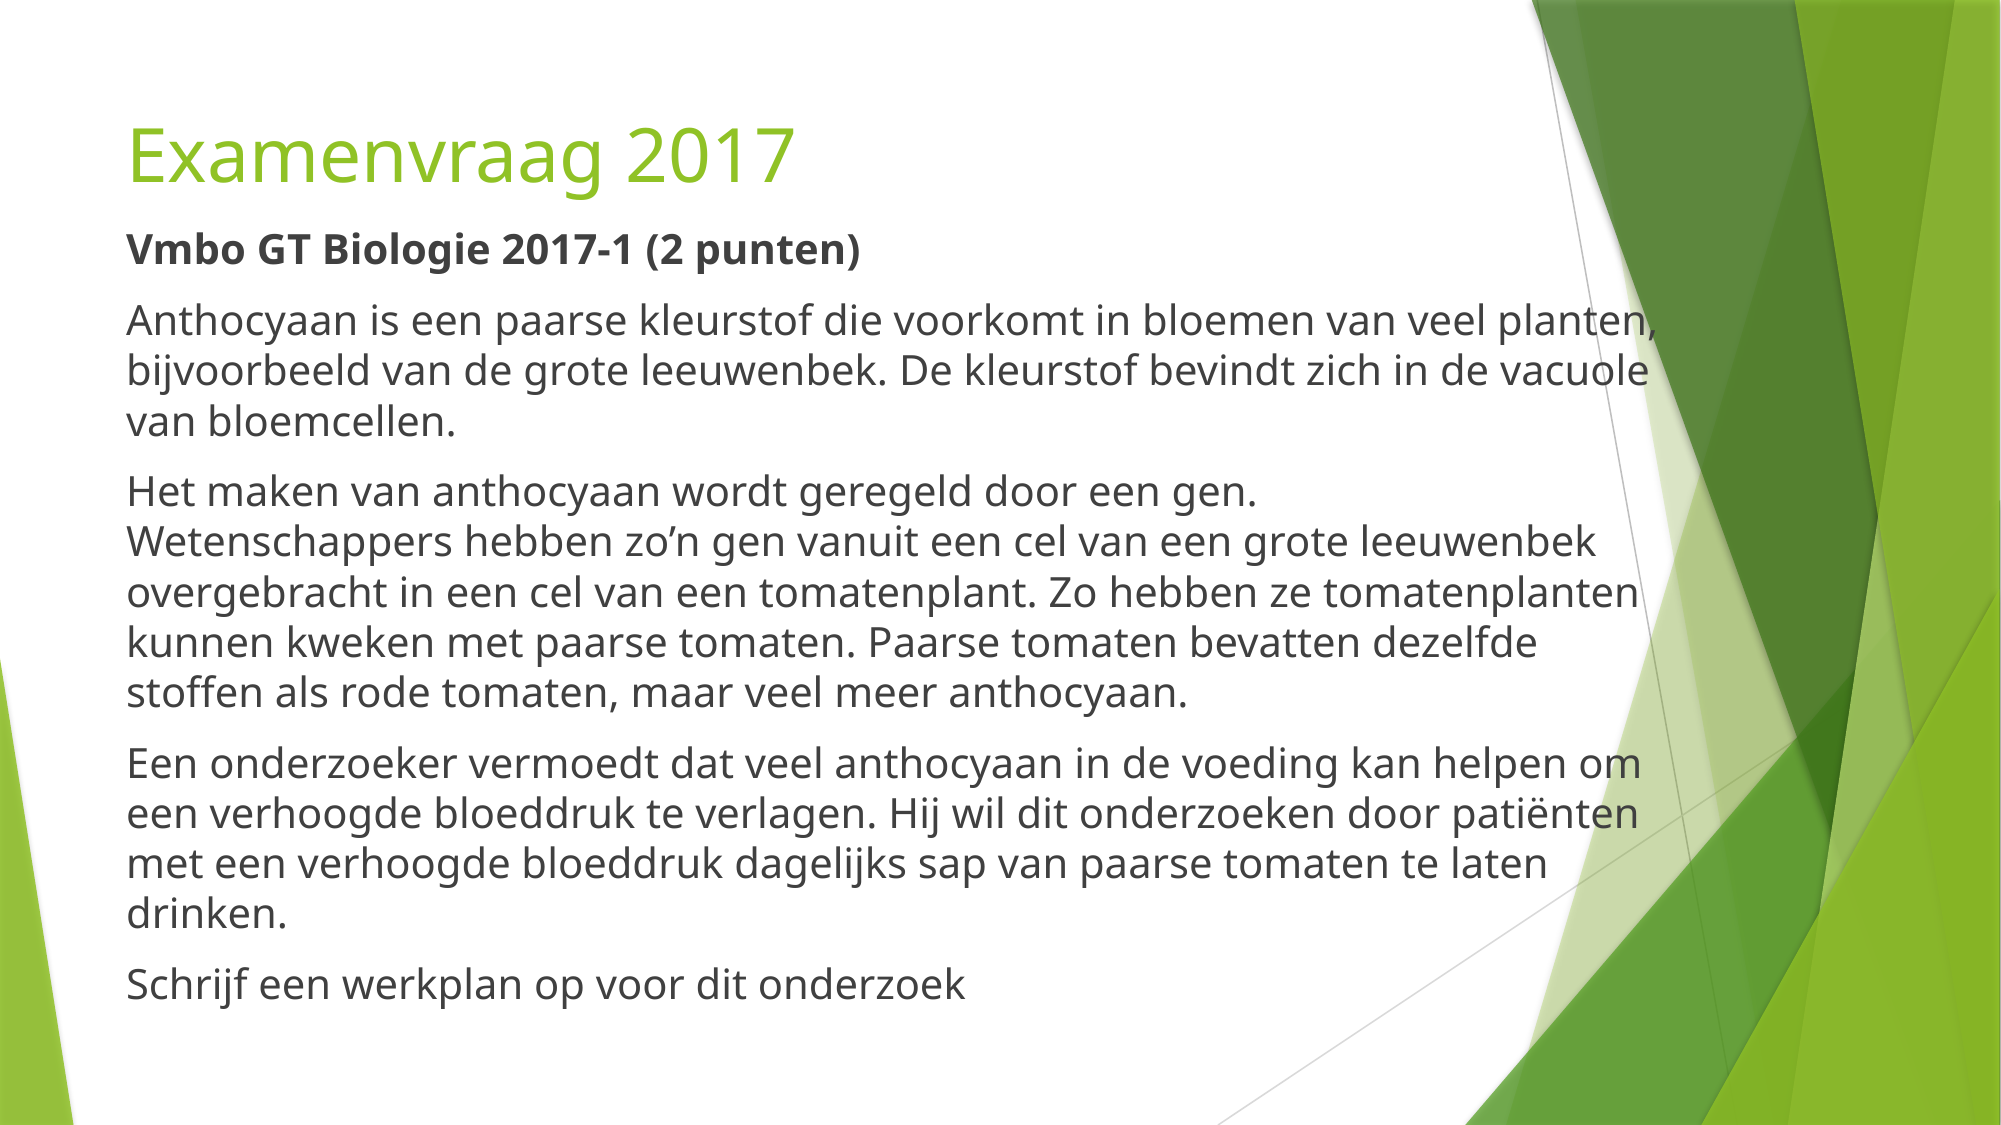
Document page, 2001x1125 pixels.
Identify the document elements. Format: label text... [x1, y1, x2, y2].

title Examenvraag 2017 [111, 99, 1522, 215]
list Vmbo GT Biologie 2017-1 (2 punten) Anthocyaan is een paarse kleurstof die voorkomt in bloemen van veel planten, bijvoorbeeld van de grote leeuwenbek. De kleurstof bevindt zich in de vacuole van bloemcellen. Het maken van anthocyaan wordt geregeld door een gen. Wetenschappers hebben zo’n gen vanuit een cel van een grote leeuwenbek overgebracht in een cel van een tomatenplant. Zo hebben ze tomatenplanten kunnen kweken met paarse tomaten. Paarse tomaten bevatten dezelfde stoffen als rode tomaten, maar veel meer anthocyaan. Een onderzoeker vermoedt dat veel anthocyaan in de voeding kan helpen om een verhoogde bloeddruk te verlagen. Hij wil dit onderzoeken door patiënten met een verhoogde bloeddruk dagelijks sap van paarse tomaten te laten drinken. Schrijf een werkplan op voor dit onderzoek [111, 215, 1688, 1125]
